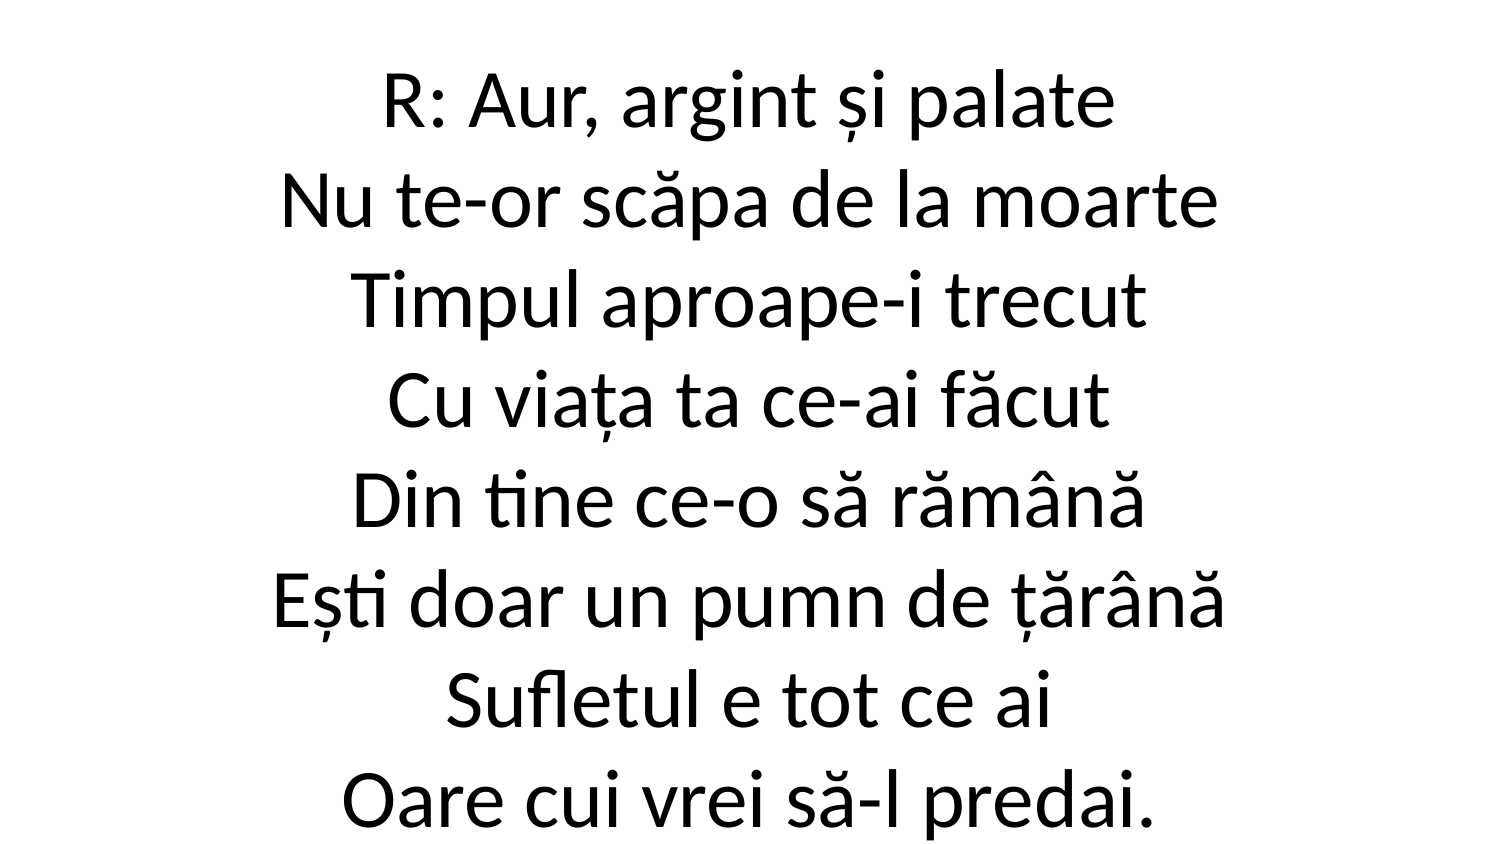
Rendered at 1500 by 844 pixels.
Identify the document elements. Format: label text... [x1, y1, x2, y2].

text_box R: Aur, argint și palate Nu te-or scăpa de la moarte Timpul aproape-i trecut Cu viața ta ce-ai făcut Din tine ce-o să rămână Ești doar un pumn de țărână Sufletul e tot ce ai Oare cui vrei să-l predai. [256, 0, 1244, 844]
